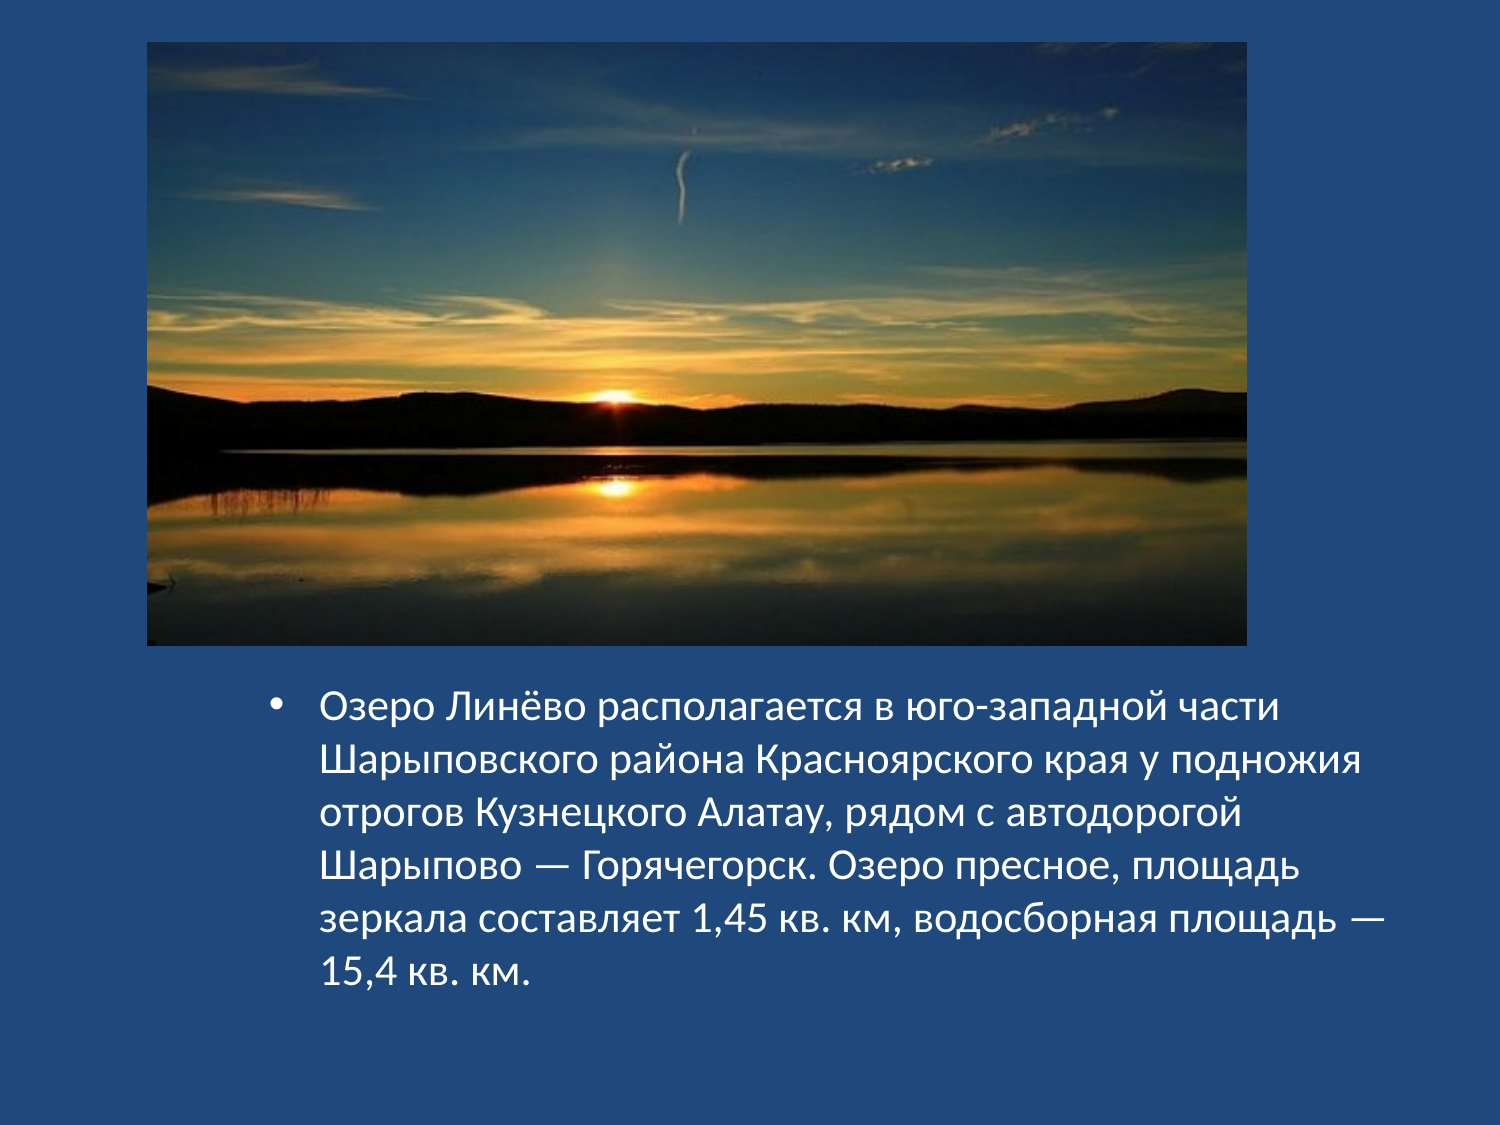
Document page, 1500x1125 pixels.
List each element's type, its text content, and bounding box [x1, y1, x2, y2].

list Озеро Линёво располагается в юго-западной части Шарыповского района Красноярского края у подножия отрогов Кузнецкого Алатау, рядом с автодорогой Шарыпово — Горячегорск. Озеро пресное, площадь зеркала составляет 1,45 кв. км, водосборная площадь — 15,4 кв. км. [253, 668, 1425, 1005]
picture [147, 42, 1247, 646]
